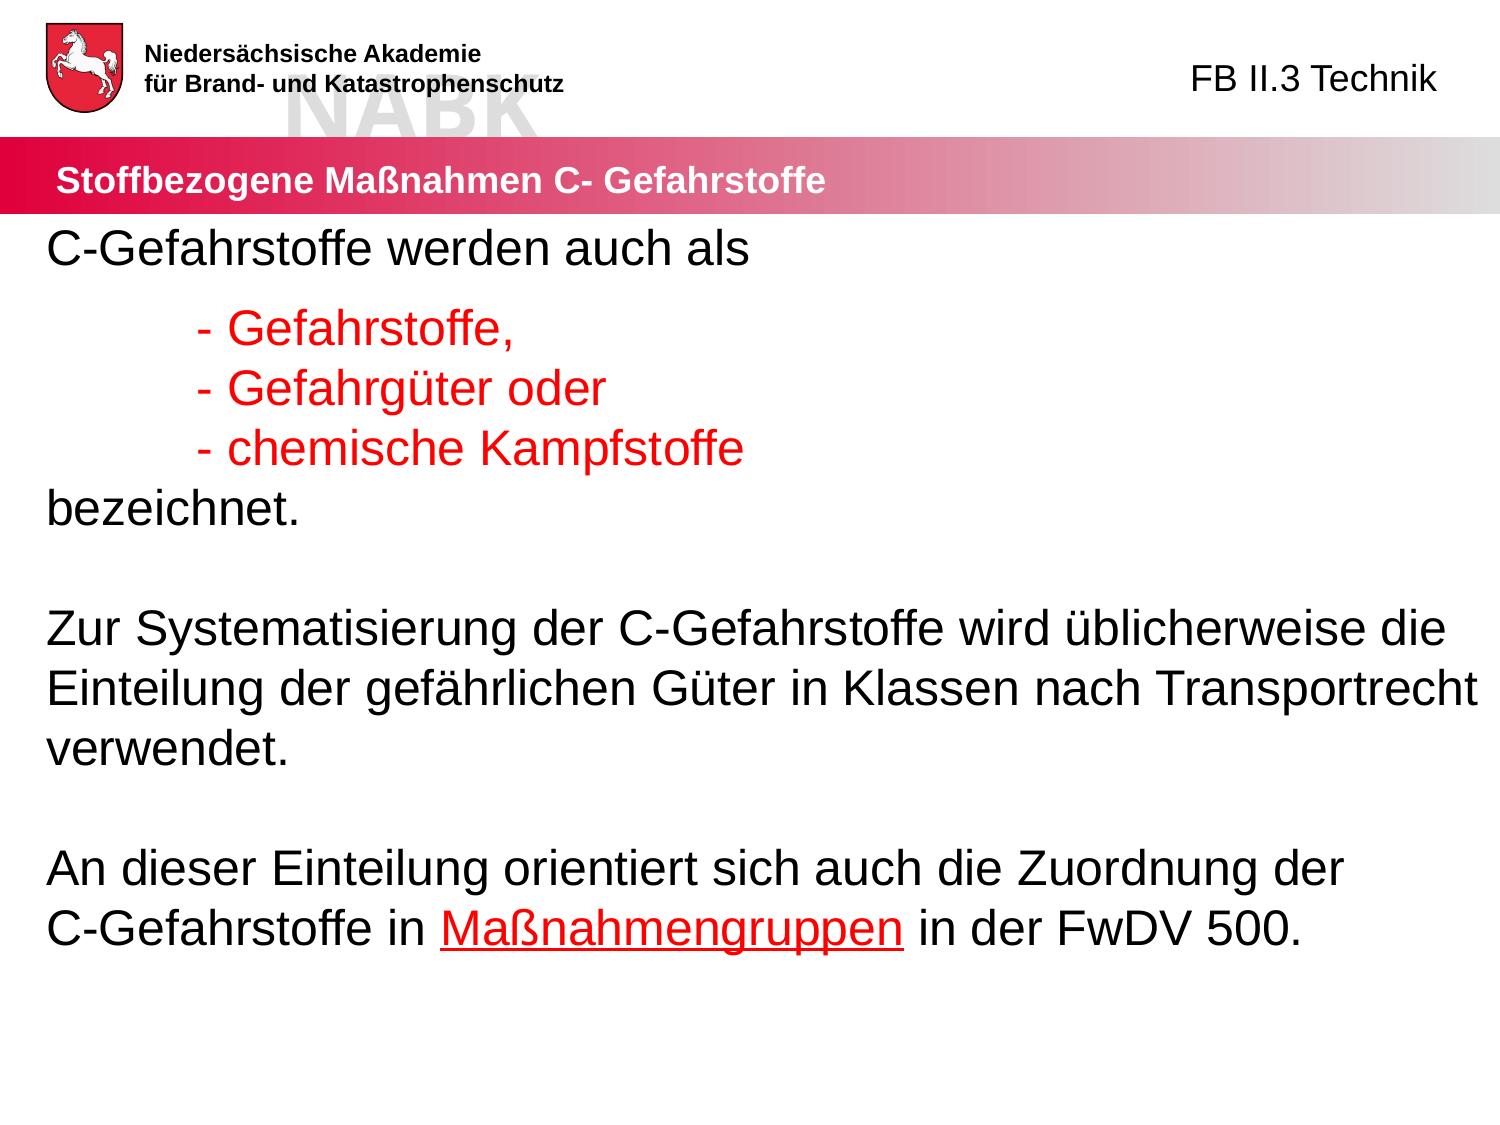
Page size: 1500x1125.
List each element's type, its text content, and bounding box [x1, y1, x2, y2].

picture [45, 22, 124, 114]
text_box C-Gefahrstoffe werden auch als - Gefahrstoffe, - Gefahrgüter oder - chemische Kampfstoffe bezeichnet. Zur Systematisierung der C-Gefahrstoffe wird üblicherweise die Einteilung der gefährlichen Güter in Klassen nach Transportrecht verwendet. An dieser Einteilung orientiert sich auch die Zuordnung der C-Gefahrstoffe in Maßnahmengruppen in der FwDV 500. [31, 207, 1495, 964]
